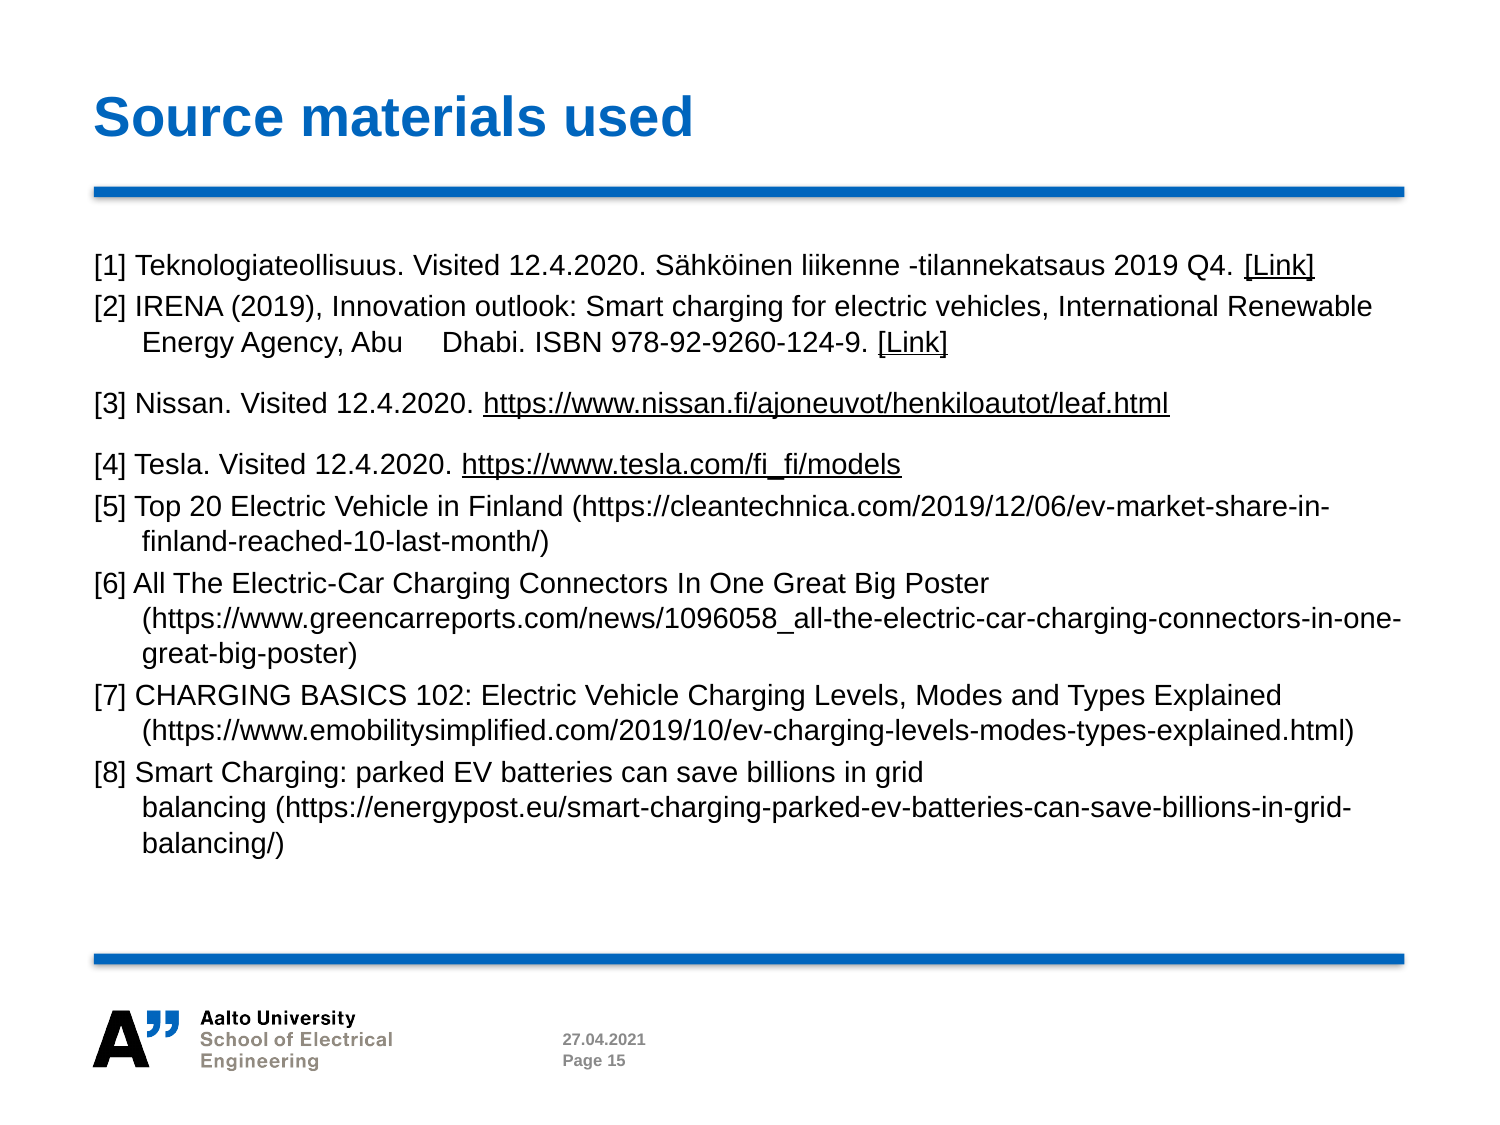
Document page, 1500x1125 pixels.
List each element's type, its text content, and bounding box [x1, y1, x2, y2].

title Source materials used [93, 80, 1369, 228]
list [1] Teknologiateollisuus. Visited 12.4.2020. Sähköinen liikenne -tilannekatsaus 2019 Q4. [Link] [2] IRENA (2019), Innovation outlook: Smart charging for electric vehicles, International Renewable Energy Agency, Abu Dhabi. ISBN 978-92-9260-124-9. [Link] [3] Nissan. Visited 12.4.2020. https://www.nissan.fi/ajoneuvot/henkiloautot/leaf.html [4] Tesla. Visited 12.4.2020. https://www.tesla.com/fi_fi/models [5] Top 20 Electric Vehicle in Finland (https://cleantechnica.com/2019/12/06/ev-market-share-in-finland-reached-10-last-month/) [6] All The Electric-Car Charging Connectors In One Great Big Poster (https://www.greencarreports.com/news/1096058_all-the-electric-car-charging-connectors-in-one-great-big-poster) [7] CHARGING BASICS 102: Electric Vehicle Charging Levels, Modes and Types Explained (https://www.emobilitysimplified.com/2019/10/ev-charging-levels-modes-types-explained.html) [8] Smart Charging: parked EV batteries can save billions in grid balancing (https://energypost.eu/smart-charging-parked-ev-batteries-can-save-billions-in-grid-balancing/) [93, 245, 1405, 925]
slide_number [562, 1029, 816, 1050]
picture [35, 953, 449, 1125]
slide_number Page 15 [562, 1050, 816, 1071]
